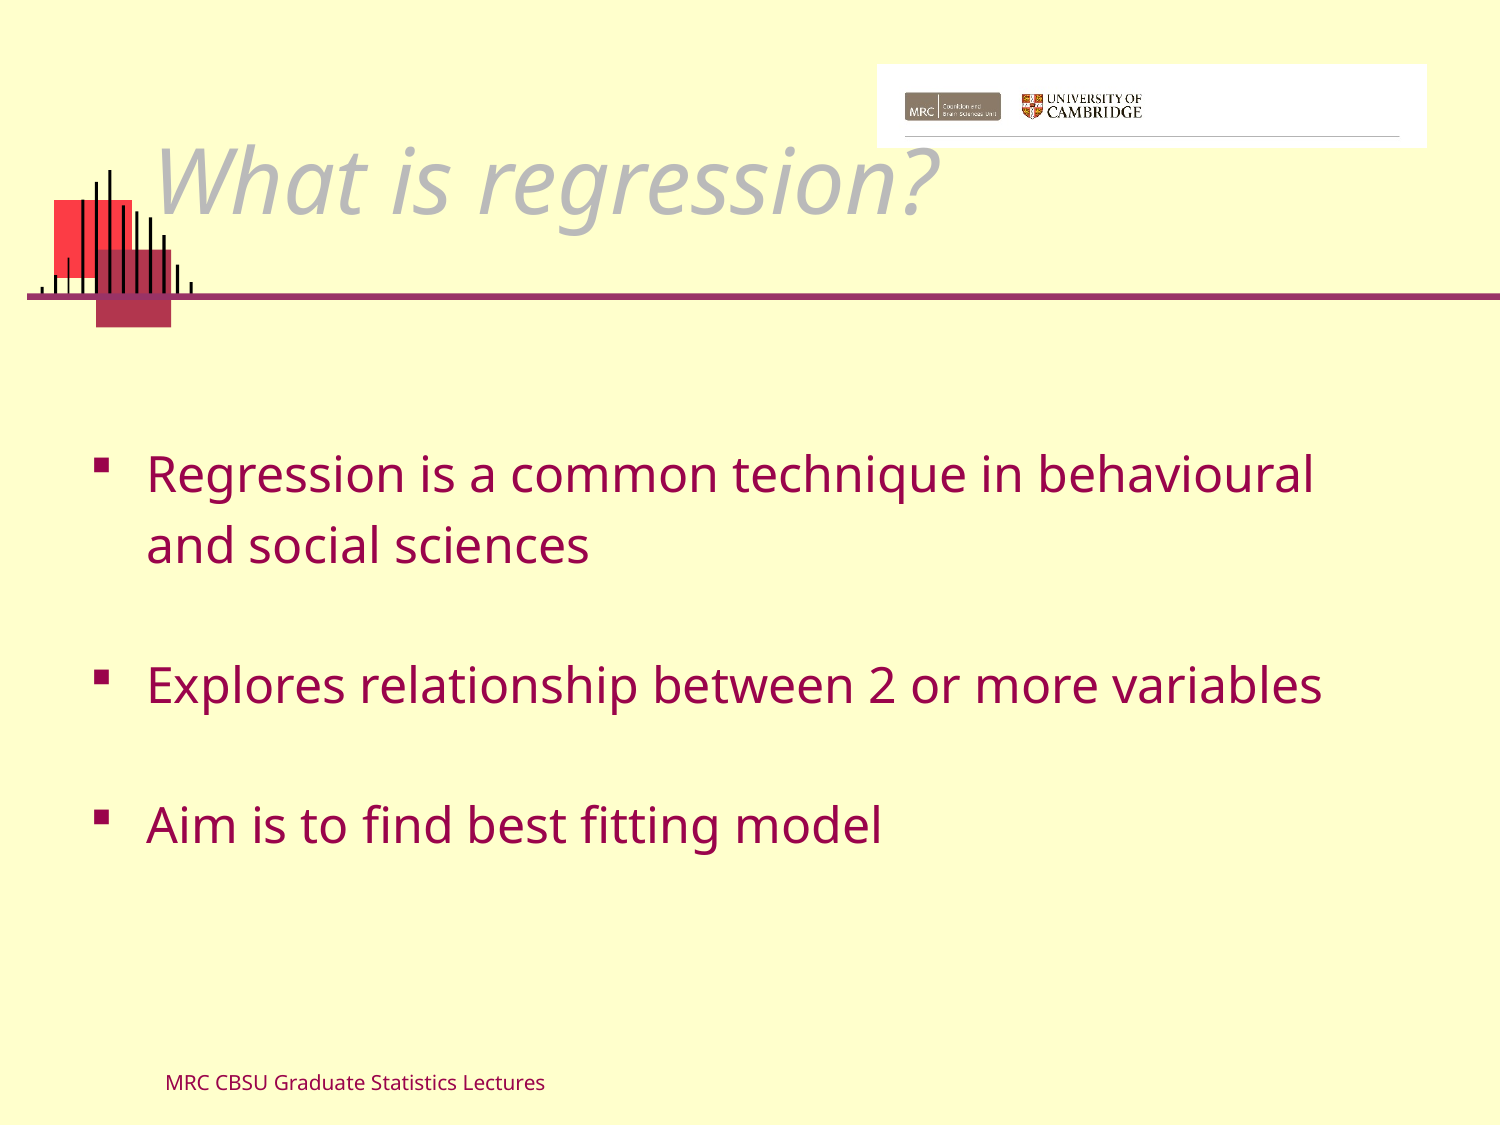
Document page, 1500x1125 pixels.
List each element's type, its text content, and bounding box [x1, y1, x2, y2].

list Regression is a common technique in behavioural and social sciences Explores relationship between 2 or more variables Aim is to find best fitting model [75, 262, 1425, 1038]
picture [877, 64, 1427, 148]
title What is regression? [137, 137, 988, 233]
footer MRC CBSU Graduate Statistics Lectures [149, 1062, 988, 1101]
